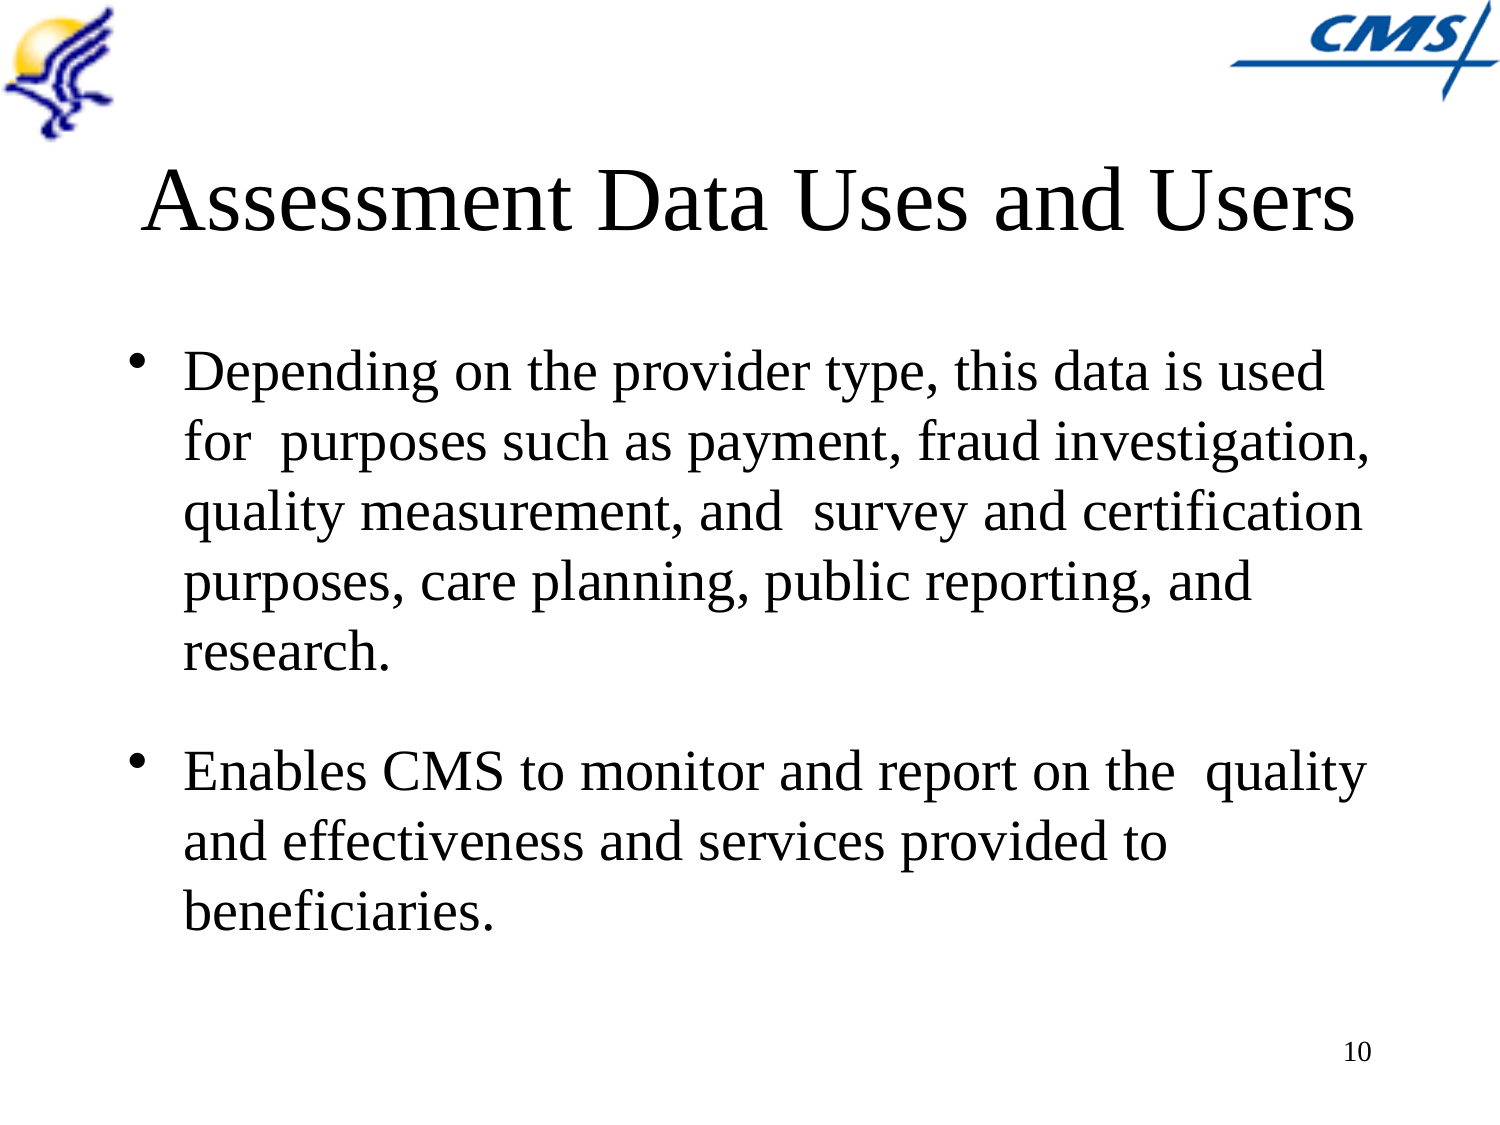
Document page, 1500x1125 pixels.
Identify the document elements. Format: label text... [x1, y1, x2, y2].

slide_number 10 [1074, 1024, 1388, 1101]
picture [1224, 0, 1500, 102]
picture [0, 0, 125, 150]
list Depending on the provider type, this data is used for purposes such as payment, fraud investigation, quality measurement, and survey and certification purposes, care planning, public reporting, and research. Enables CMS to monitor and report on the quality and effectiveness and services provided to beneficiaries. [112, 324, 1388, 1001]
title Assessment Data Uses and Users [112, 99, 1388, 288]
